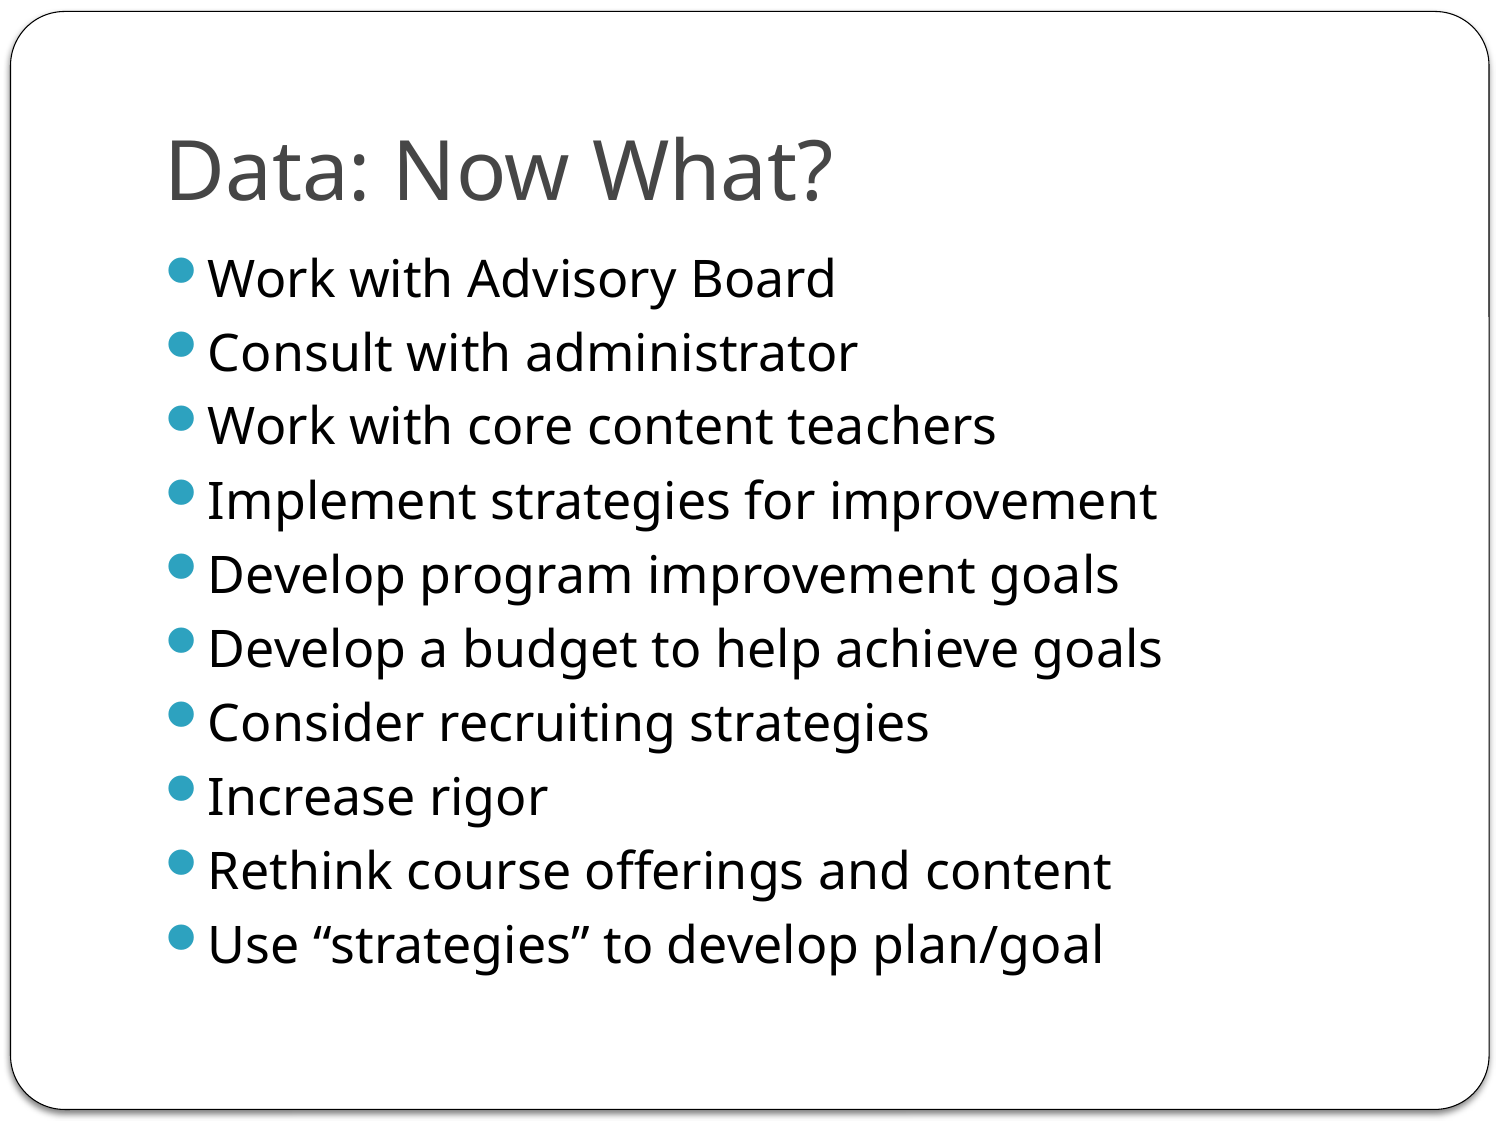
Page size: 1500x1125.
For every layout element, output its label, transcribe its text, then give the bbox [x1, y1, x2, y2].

title Data: Now What? [150, 45, 1425, 233]
list Work with Advisory Board Consult with administrator Work with core content teachers Implement strategies for improvement Develop program improvement goals Develop a budget to help achieve goals Consider recruiting strategies Increase rigor Rethink course offerings and content Use “strategies” to develop plan/goal [150, 237, 1425, 988]
